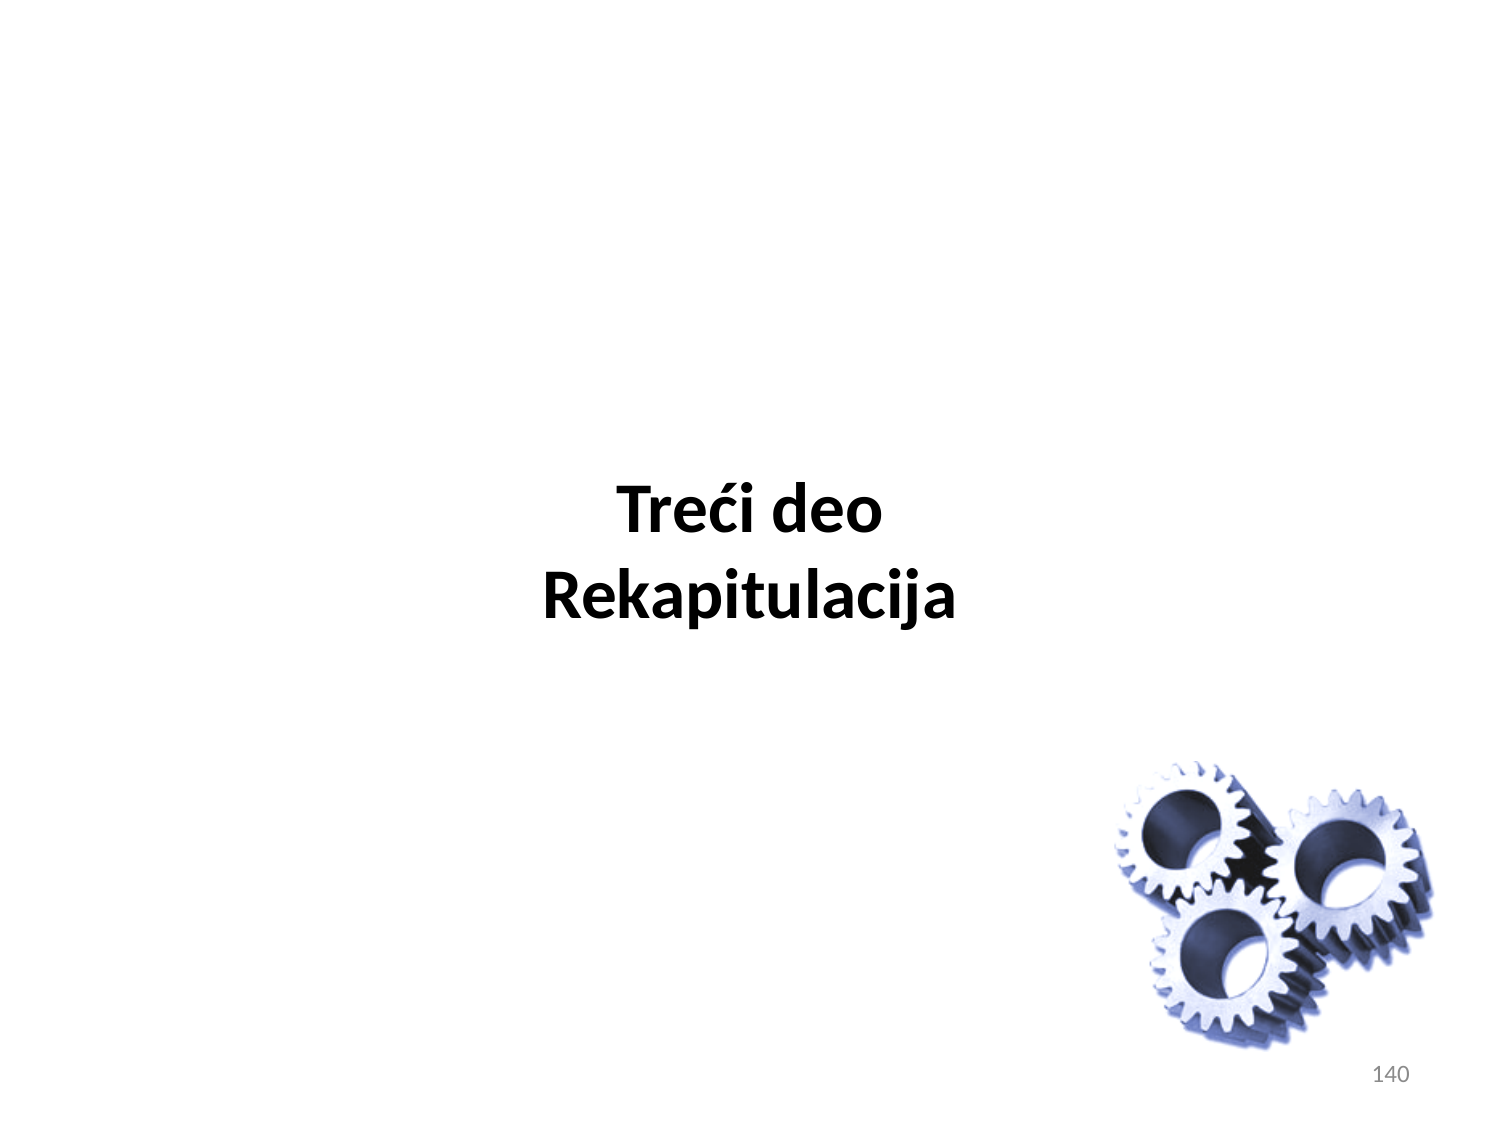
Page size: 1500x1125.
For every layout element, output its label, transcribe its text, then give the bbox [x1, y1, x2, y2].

title Treći deo Rekapitulacija [74, 452, 1426, 641]
slide_number 140 [1074, 1042, 1425, 1103]
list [1112, 761, 1436, 1052]
